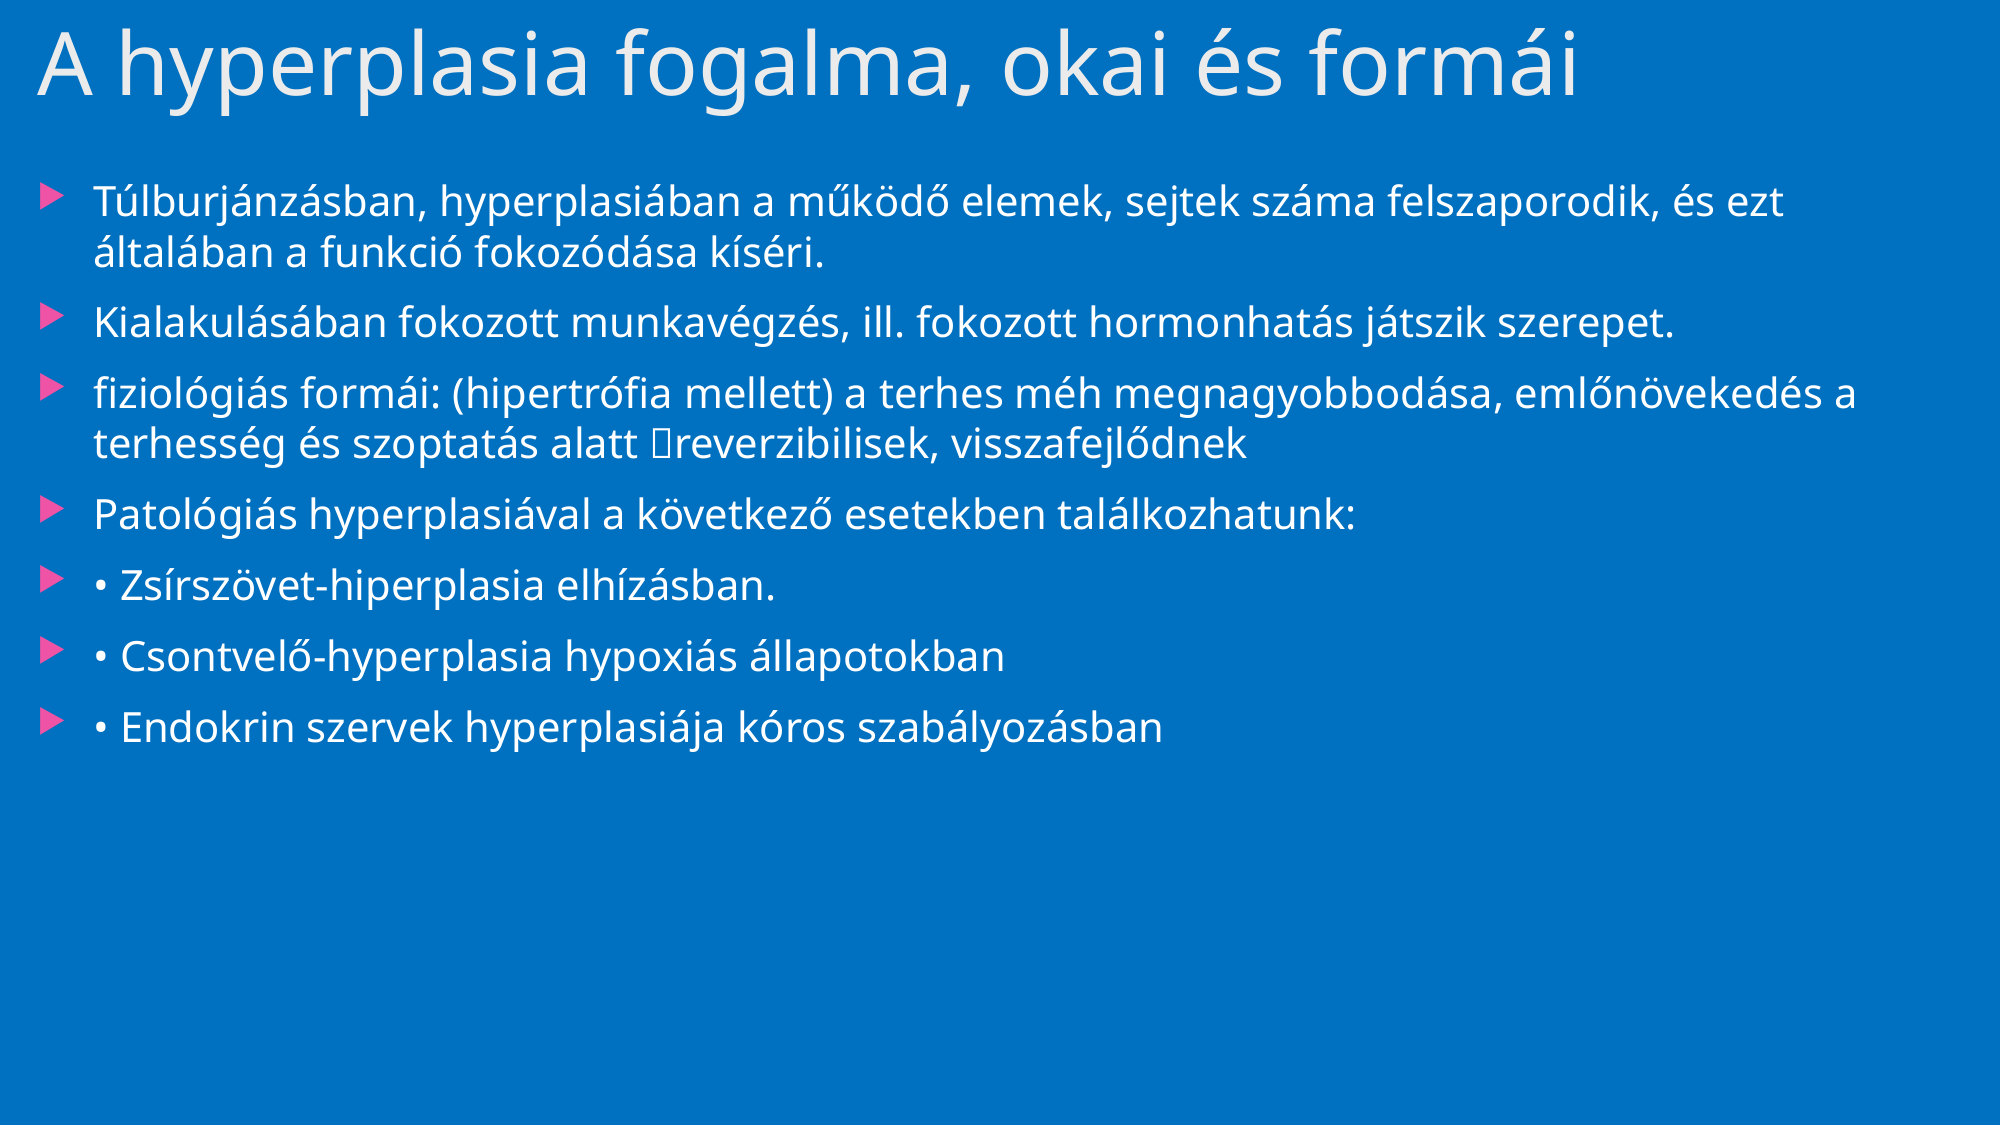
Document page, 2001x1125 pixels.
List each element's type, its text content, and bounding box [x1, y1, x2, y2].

list Túlburjánzásban, hyperplasiában a működő elemek, sejtek száma felszaporodik, és ezt általában a funkció fokozódása kíséri. Kialakulásában fokozott munkavégzés, ill. fokozott hormonhatás játszik szerepet. fiziológiás formái: (hipertrófia mellett) a terhes méh megnagyobbodása, emlőnövekedés a terhesség és szoptatás alatt reverzibilisek, visszafejlődnek Patológiás hyperplasiával a következő esetekben találkozhatunk: • Zsírszövet-hiperplasia elhízásban. • Csontvelő-hyperplasia hypoxiás állapotokban • Endokrin szervek hyperplasiája kó­ros szabályozásban [22, 167, 1931, 1125]
title A hyperplasia fogalma, okai és formái [22, 0, 1878, 167]
